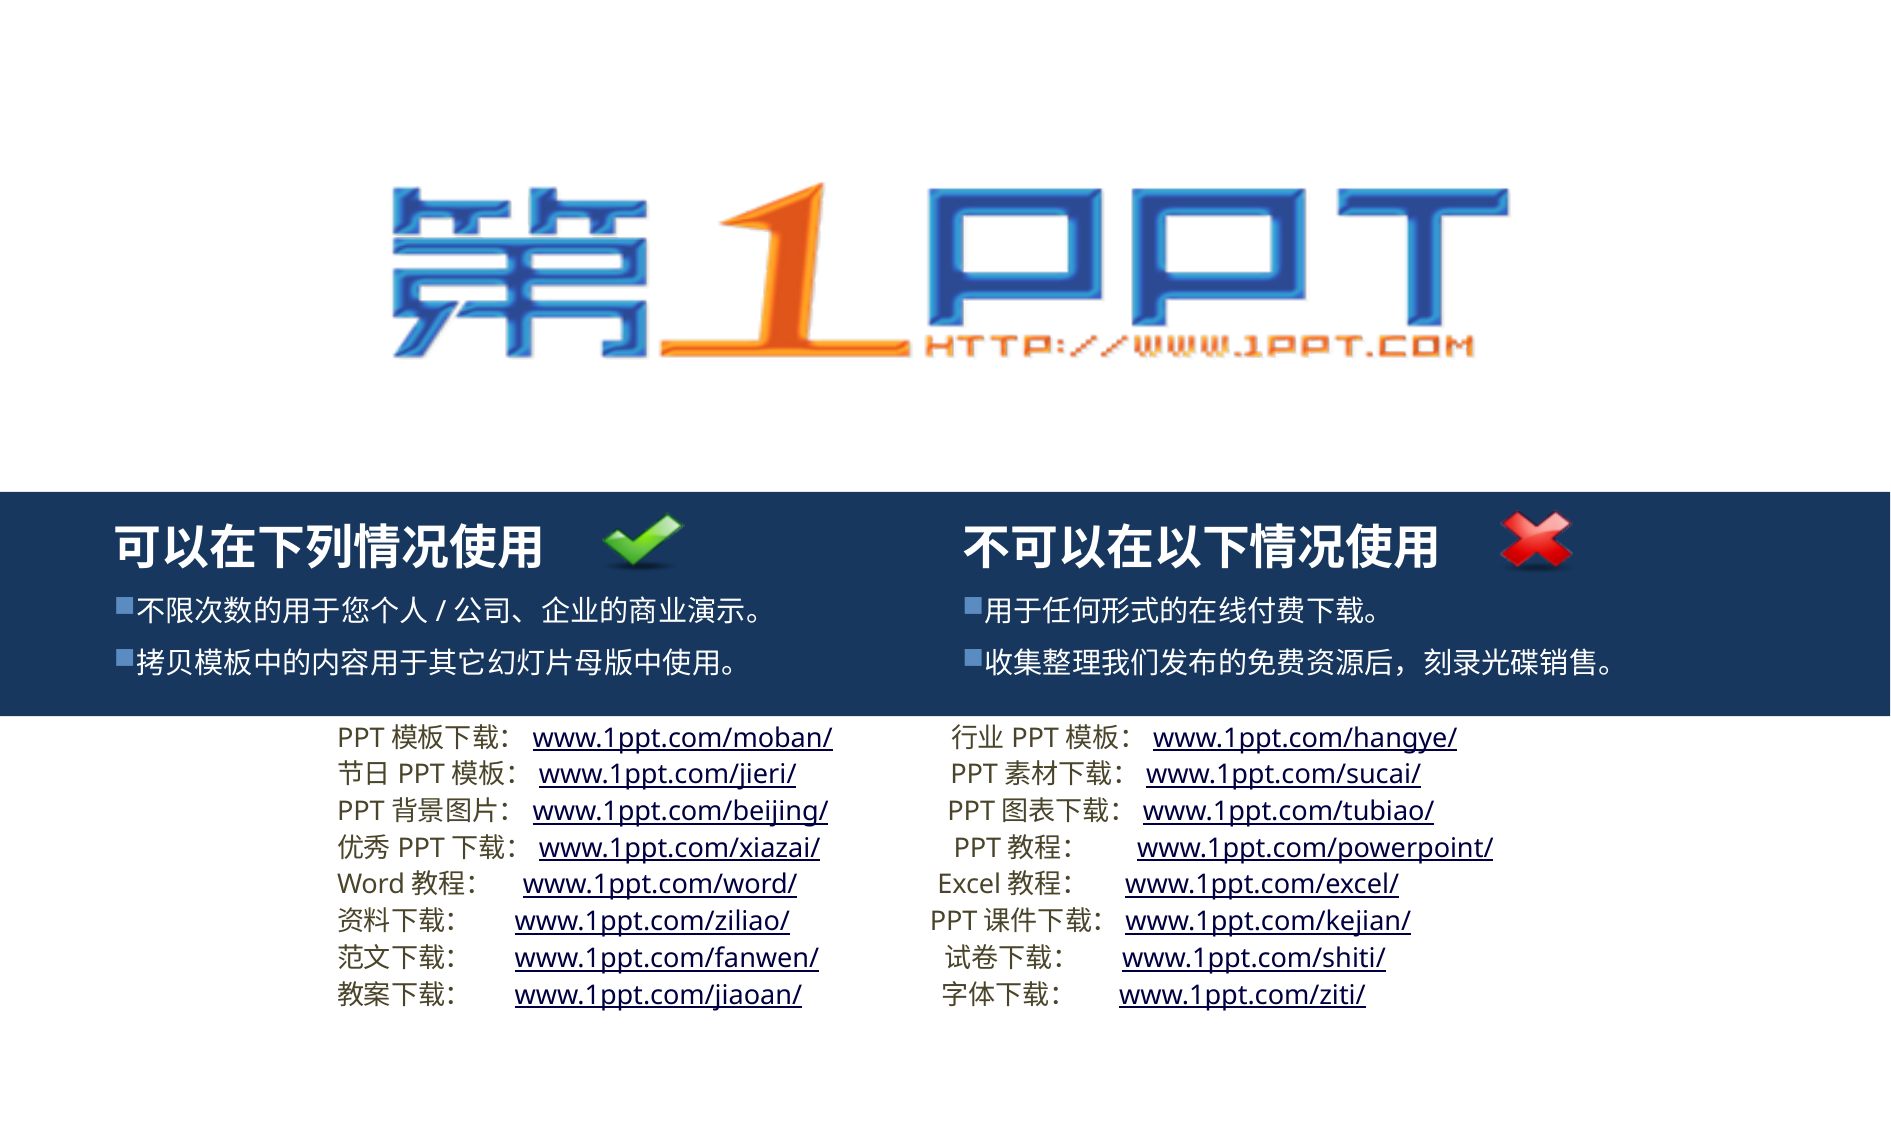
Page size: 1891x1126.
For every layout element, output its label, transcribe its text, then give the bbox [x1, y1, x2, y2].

picture [1494, 507, 1577, 573]
text_box [0, 491, 1891, 717]
text_box 可以在下列情况使用 不限次数的用于您个人/公司、企业的商业演示。 拷贝模板中的内容用于其它幻灯片母版中使用。 [96, 508, 945, 774]
picture [602, 507, 685, 573]
picture [169, 51, 1764, 492]
text_box 不可以在以下情况使用 用于任何形式的在线付费下载。 收集整理我们发布的免费资源后，刻录光碟销售。 [945, 508, 1794, 762]
text_box PPT模板下载：www.1ppt.com/moban/ 行业PPT模板：www.1ppt.com/hangye/ 节日PPT模板：www.1ppt.com/jieri/ PPT素材下载：www.1ppt.com/sucai/ PPT背景图片：www.1ppt.com/beijing/ PPT图表下载：www.1ppt.com/tubiao/ 优秀PPT下载：www.1ppt.com/xiazai/ PPT教程： www.1ppt.com/powerpoint/ Word教程： www.1ppt.com/word/ Excel教程： www.1ppt.com/excel/ 资料下载： www.1ppt.com/ziliao/ PPT课件下载：www.1ppt.com/kejian/ 范文下载： www.1ppt.com/fanwen/ 试卷下载： www.1ppt.com/shiti/ 教案下载： www.1ppt.com/jiaoan/ 字体下载： www.1ppt.com/ziti/ [318, 762, 1656, 1008]
